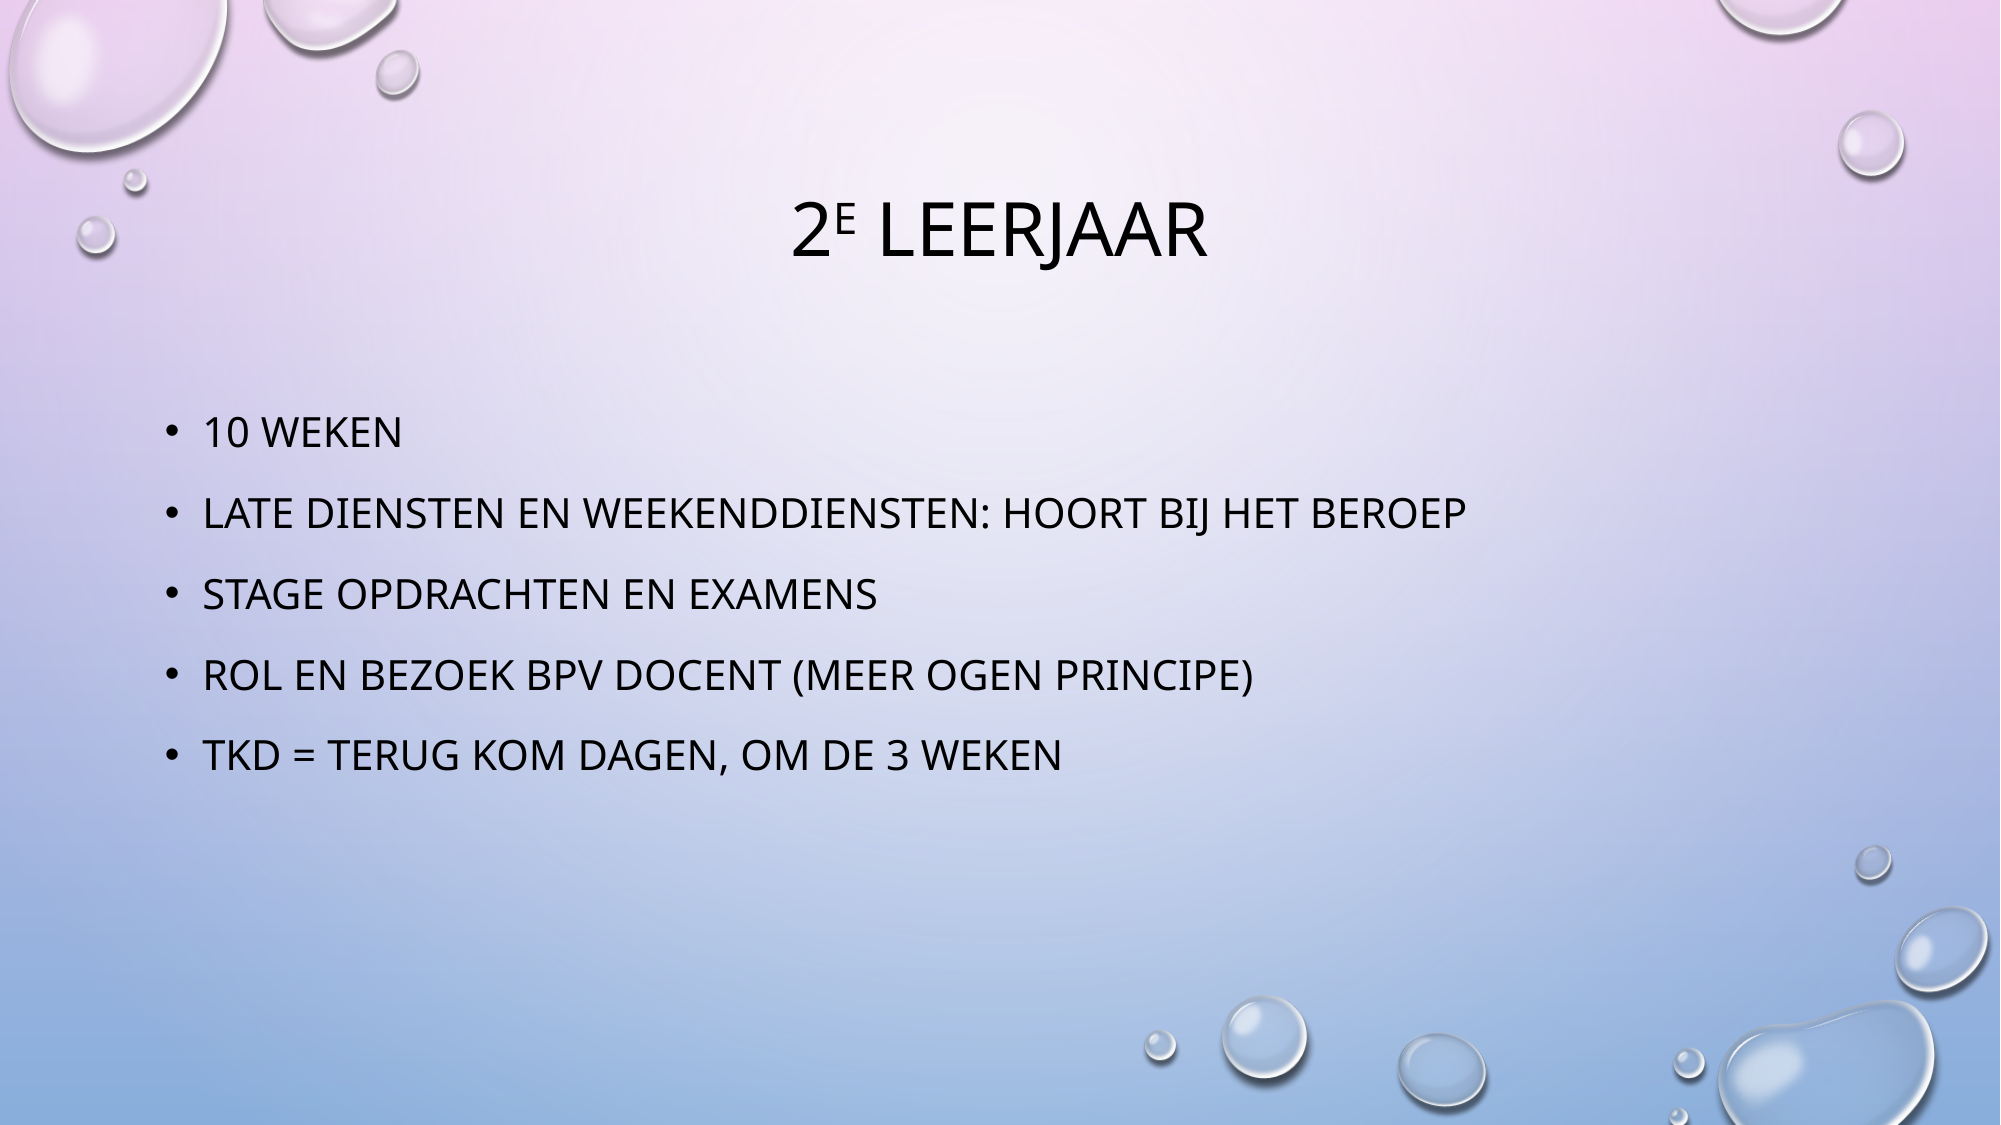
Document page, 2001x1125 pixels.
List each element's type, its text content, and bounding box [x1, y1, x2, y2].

list 10 weken Late diensten en weekenddiensten: hoort bij het beroep Stage opdrachten en examens Rol en bezoek BPV docent (meer ogen principe) TKD = Terug kom dagen, om de 3 weken [149, 388, 1850, 950]
title 2e leerjaar [149, 101, 1851, 364]
picture [0, 0, 2000, 1125]
